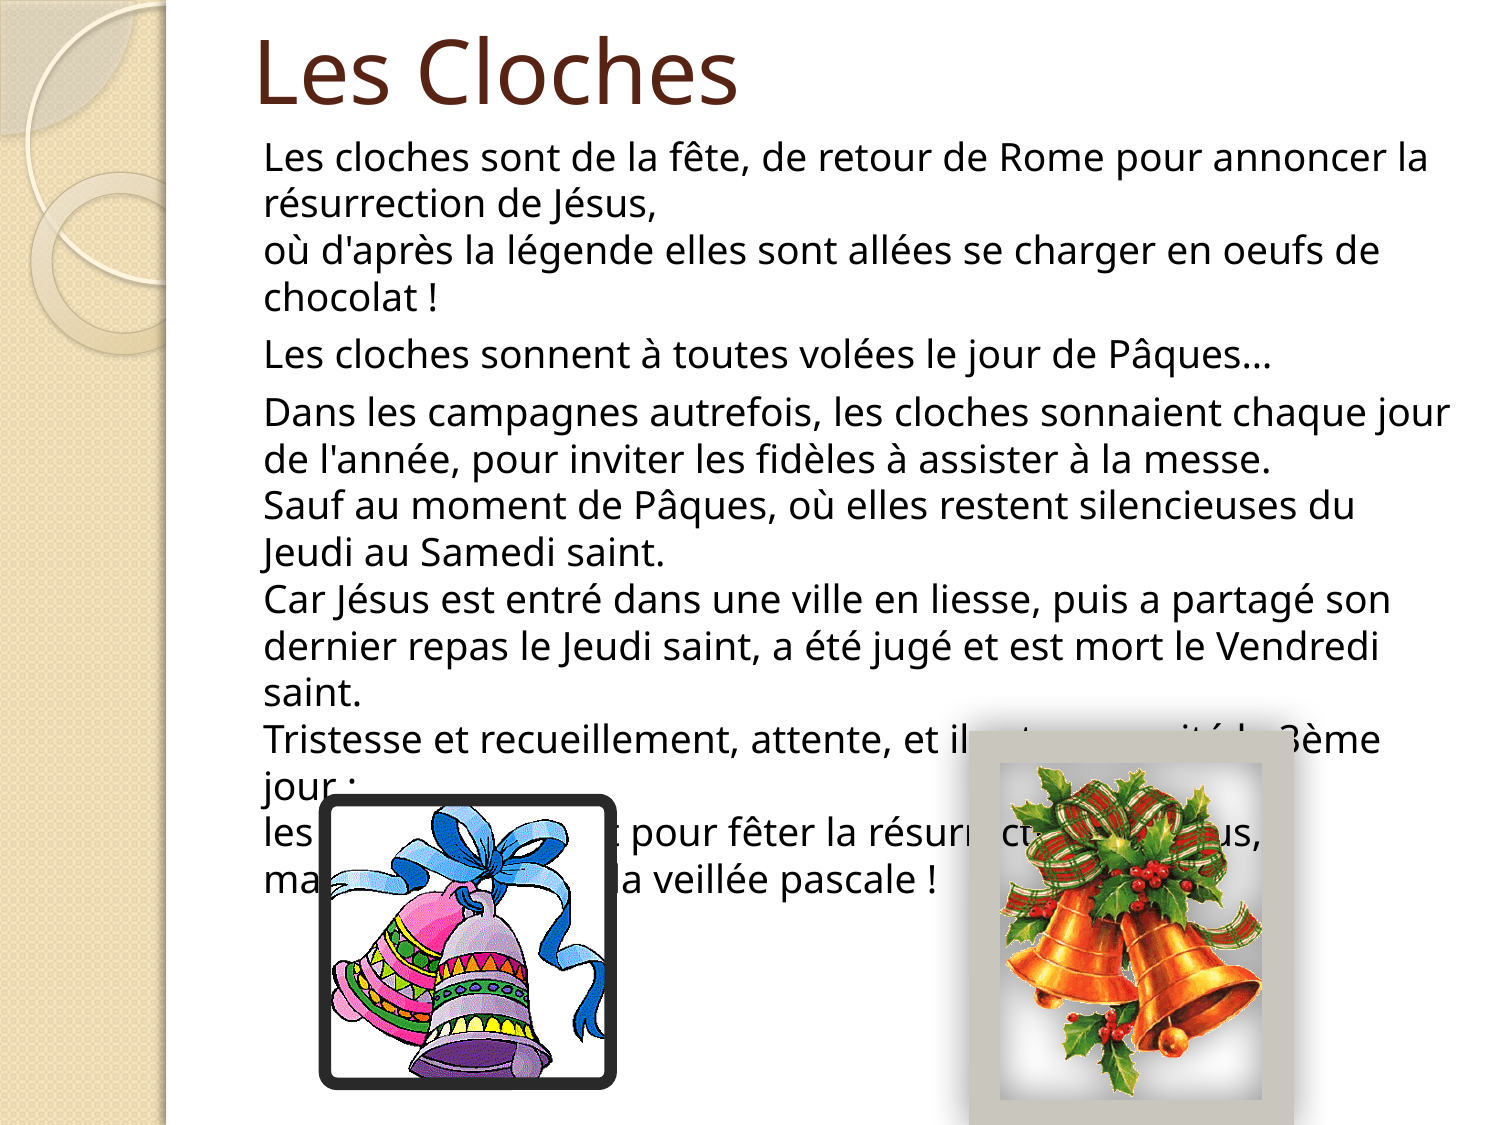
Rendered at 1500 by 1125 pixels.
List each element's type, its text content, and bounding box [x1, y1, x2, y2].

picture [324, 799, 611, 1084]
title Les Cloches [237, 0, 1468, 125]
picture [999, 762, 1263, 1101]
list Les cloches sont de la fête, de retour de Rome pour annoncer la résurrection de Jésus, où d'après la légende elles sont allées se charger en oeufs de chocolat ! Les cloches sonnent à toutes volées le jour de Pâques… Dans les campagnes autrefois, les cloches sonnaient chaque jour de l'année, pour inviter les fidèles à assister à la messe. Sauf au moment de Pâques, où elles restent silencieuses du Jeudi au Samedi saint. Car Jésus est entré dans une ville en liesse, puis a partagé son dernier repas le Jeudi saint, a été jugé et est mort le Vendredi saint. Tristesse et recueillement, attente, et il est ressuscité le 3ème jour : les cloches sonnent pour fêter la résurrection de Jésus, marquant la fin de la veillée pascale ! [237, 125, 1468, 913]
